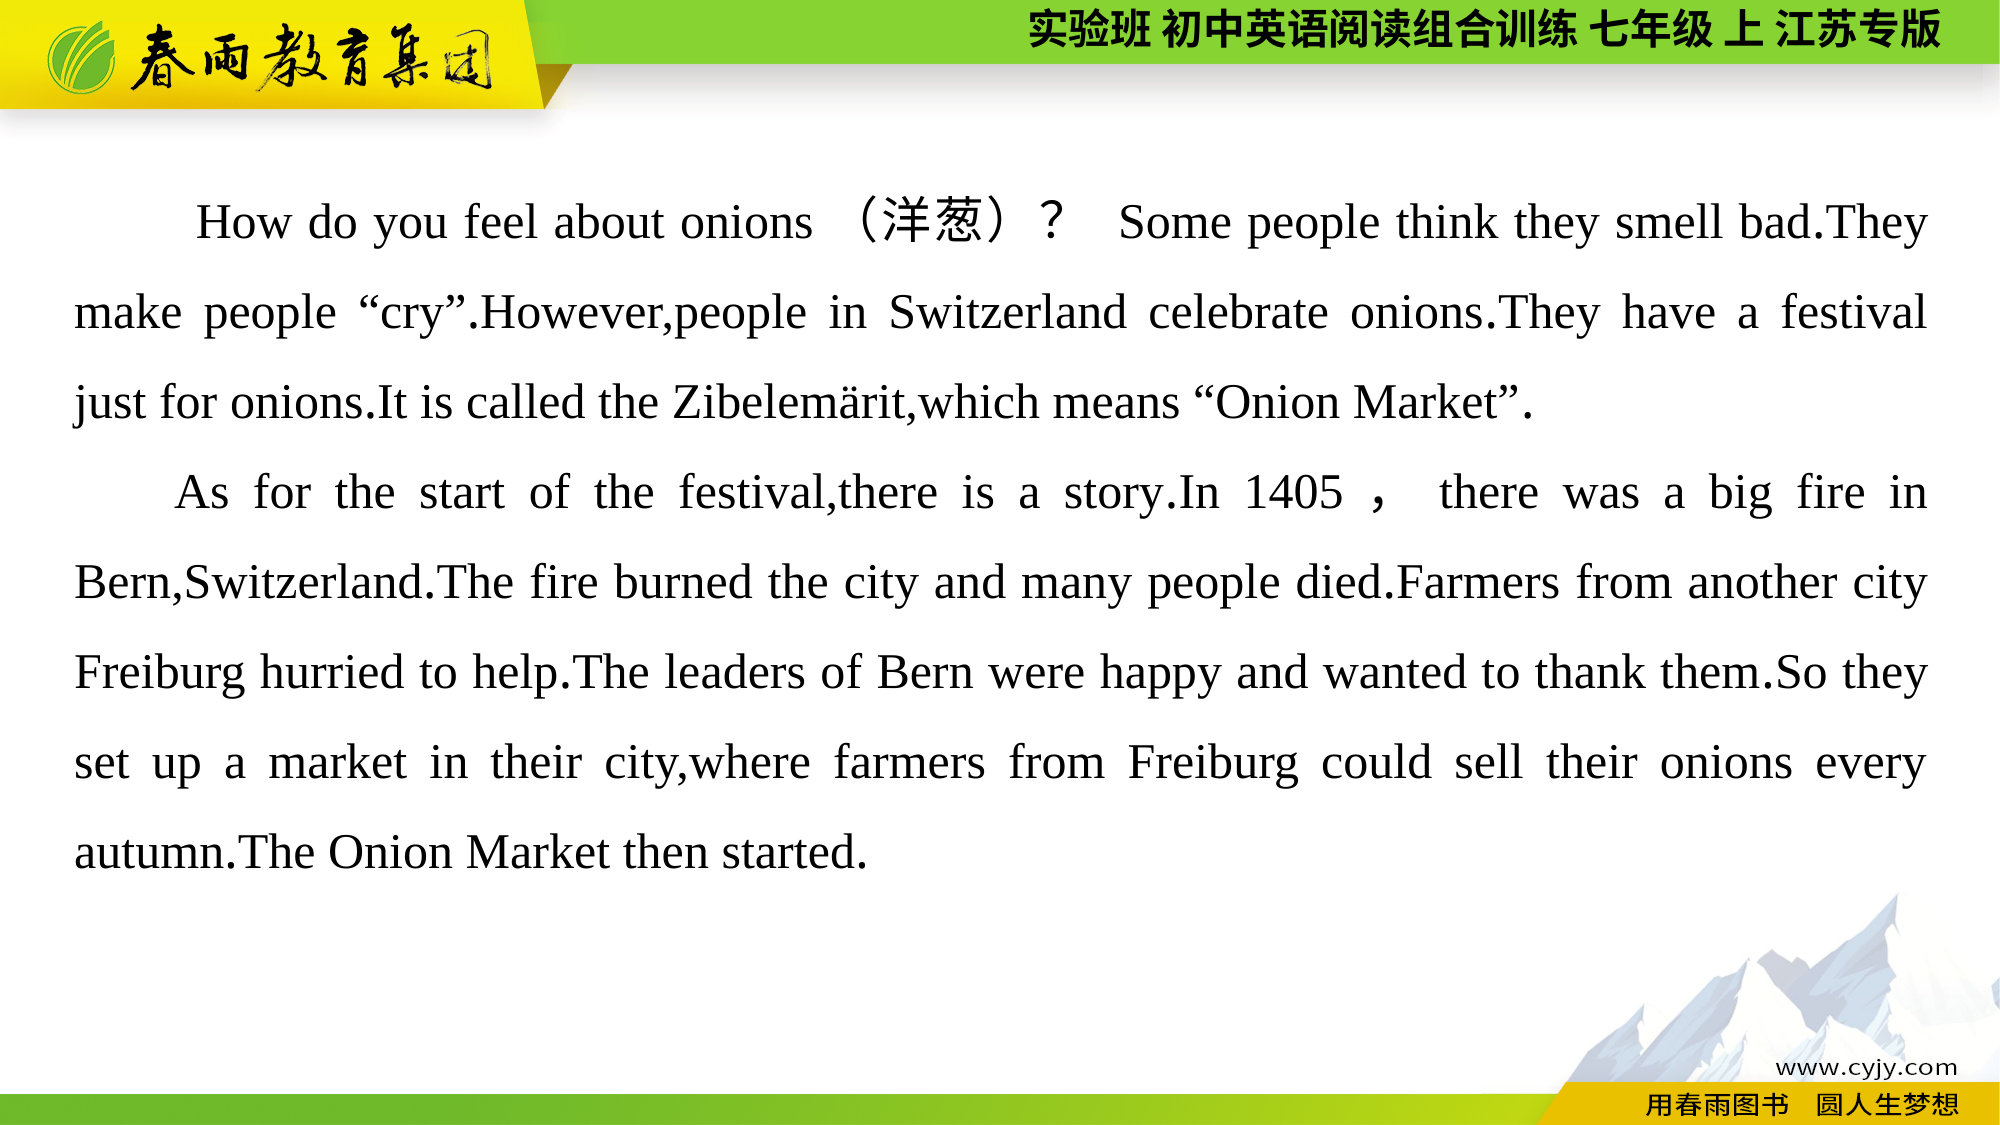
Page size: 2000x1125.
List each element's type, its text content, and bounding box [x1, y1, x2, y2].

picture [0, 0, 2000, 1125]
list How do you feel about onions（洋葱）？ Some people think they smell bad.They make people “cry”.However,people in Switzerland celebrate onions.They have a festival just for onions.It is called the Zibelemärit,which means “Onion Market”. As for the start of the festival,there is a story.In 1405，there was a big fire in Bern,Switzerland.The fire burned the city and many people died.Farmers from another city Freiburg hurried to help.The leaders of Bern were happy and wanted to thank them.So they set up a market in their city,where farmers from Freiburg could sell their onions every autumn.The Onion Market then started. [59, 150, 1944, 882]
